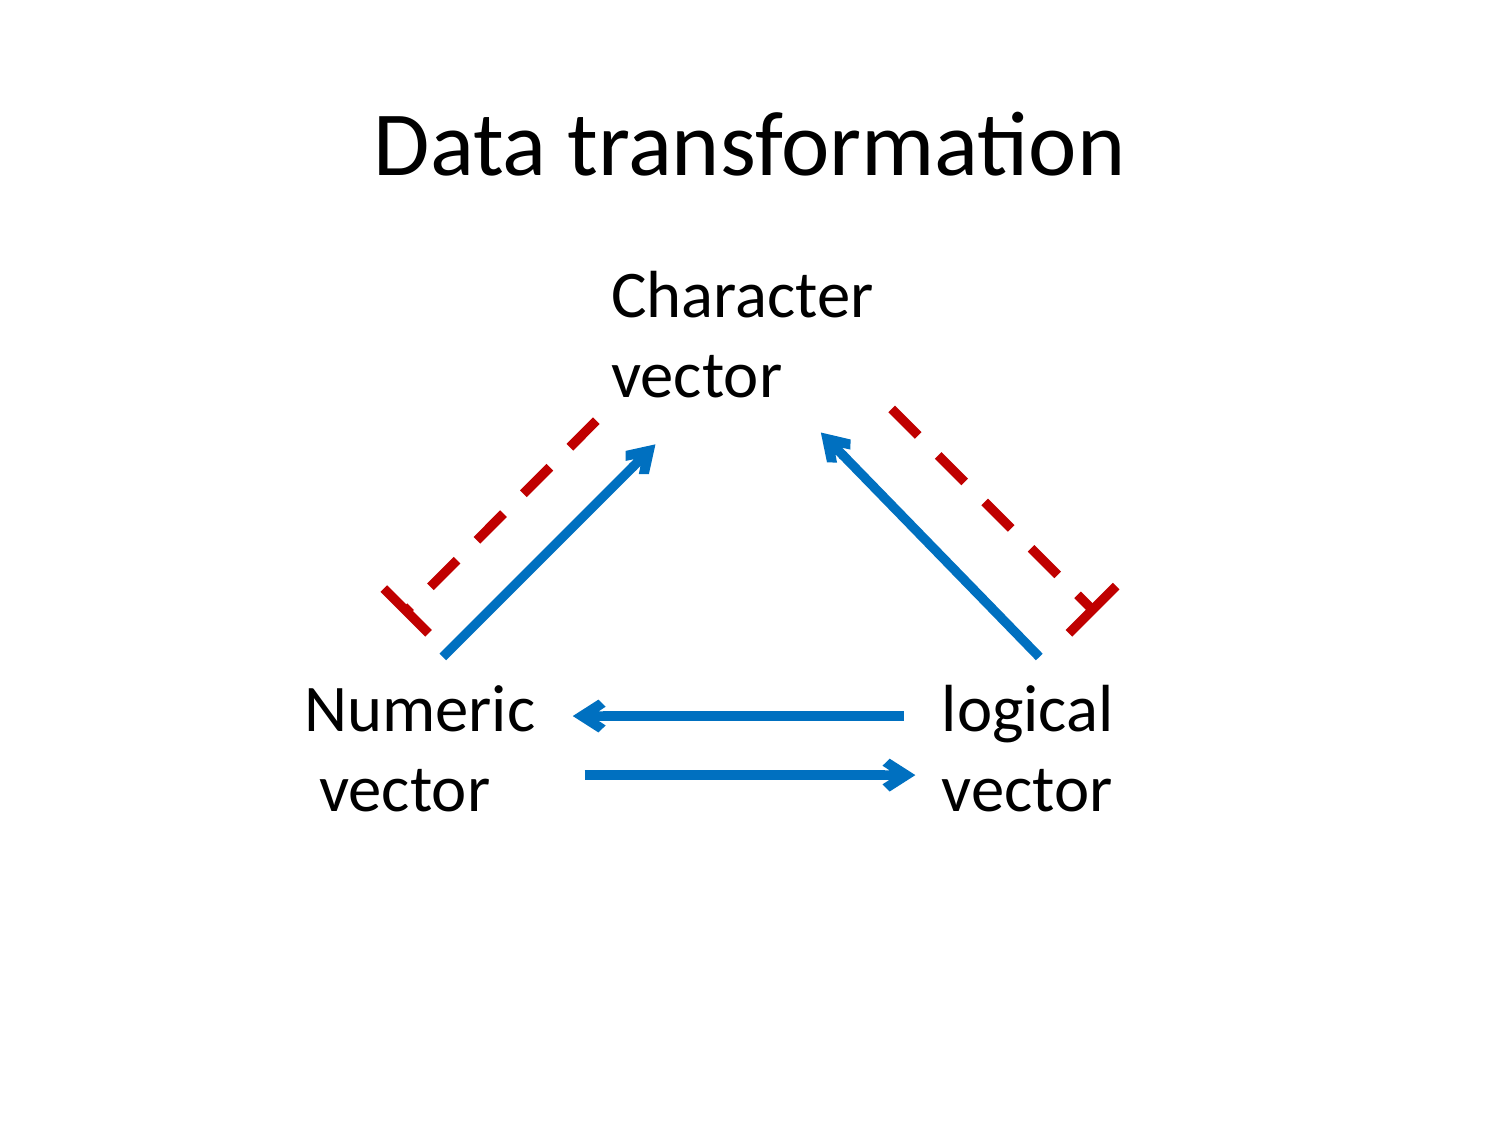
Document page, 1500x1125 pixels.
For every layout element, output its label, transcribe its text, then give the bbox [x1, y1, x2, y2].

text_box Numeric vector [289, 656, 597, 832]
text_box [442, 444, 656, 658]
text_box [820, 432, 1040, 658]
text_box Character vector [596, 243, 904, 419]
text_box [891, 408, 1117, 634]
text_box logical vector [927, 656, 1152, 832]
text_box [383, 420, 597, 634]
title Data transformation [75, 45, 1425, 233]
